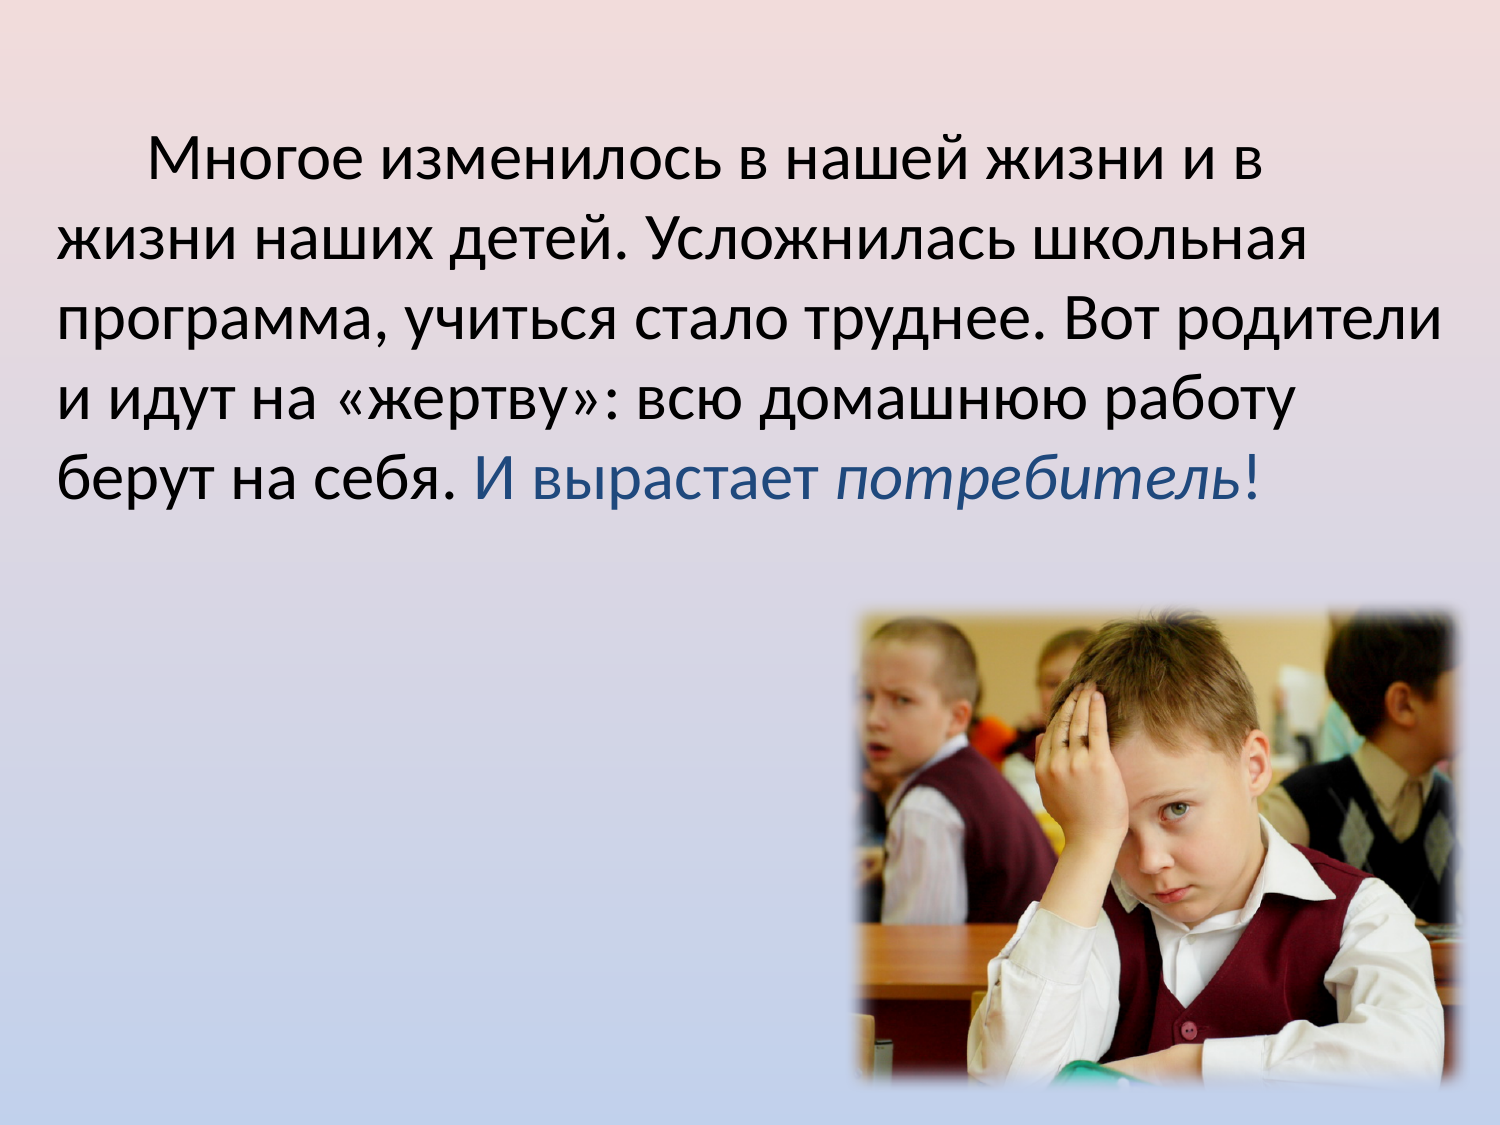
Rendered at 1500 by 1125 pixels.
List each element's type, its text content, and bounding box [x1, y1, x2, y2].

text_box Многое изменилось в нашей жизни и в жизни наших детей. Усложнилась школьная программа, учиться стало труднее. Вот родители и идут на «жертву»: всю домашнюю работу берут на себя. И вырастает потребитель! [41, 105, 1471, 555]
picture [844, 597, 1471, 1095]
